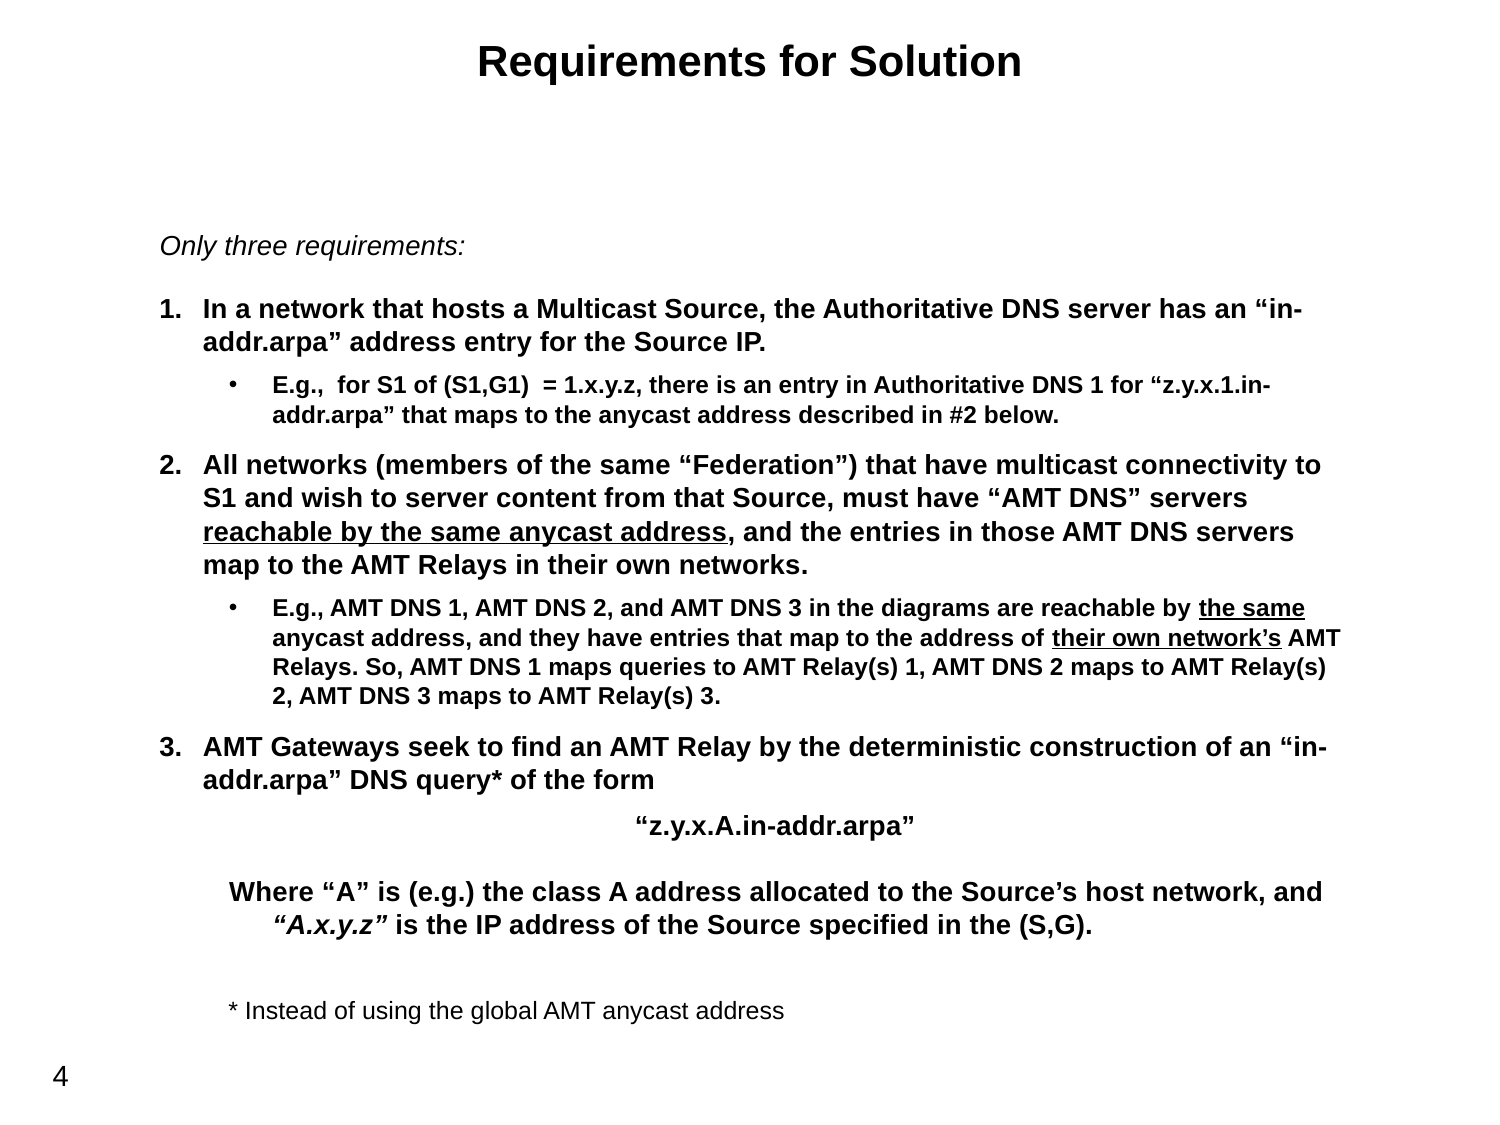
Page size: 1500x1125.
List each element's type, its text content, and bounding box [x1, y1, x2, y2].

text_box 4 [37, 1049, 84, 1100]
text_box * Instead of using the global AMT anycast address [213, 987, 802, 1033]
text_box Only three requirements: In a network that hosts a Multicast Source, the Authoritative DNS server has an “in-addr.arpa” address entry for the Source IP. E.g., for S1 of (S1,G1) = 1.x.y.z, there is an entry in Authoritative DNS 1 for “z.y.x.1.in-addr.arpa” that maps to the anycast address described in #2 below. All networks (members of the same “Federation”) that have multicast connectivity to S1 and wish to server content from that Source, must have “AMT DNS” servers reachable by the same anycast address, and the entries in those AMT DNS servers map to the AMT Relays in their own networks. E.g., AMT DNS 1, AMT DNS 2, and AMT DNS 3 in the diagrams are reachable by the same anycast address, and they have entries that map to the address of their own network’s AMT Relays. So, AMT DNS 1 maps queries to AMT Relay(s) 1, AMT DNS 2 maps to AMT Relay(s) 2, AMT DNS 3 maps to AMT Relay(s) 3. AMT Gateways seek to find an AMT Relay by the deterministic construction of an “in-addr.arpa” DNS query* of the form “z.y.x.A.in-addr.arpa” Where “A” is (e.g.) the class A address allocated to the Source’s host network, and “A.x.y.z” is the IP address of the Source specified in the (S,G). [74, 199, 1363, 950]
title Requirements for Solution [24, 24, 1476, 101]
